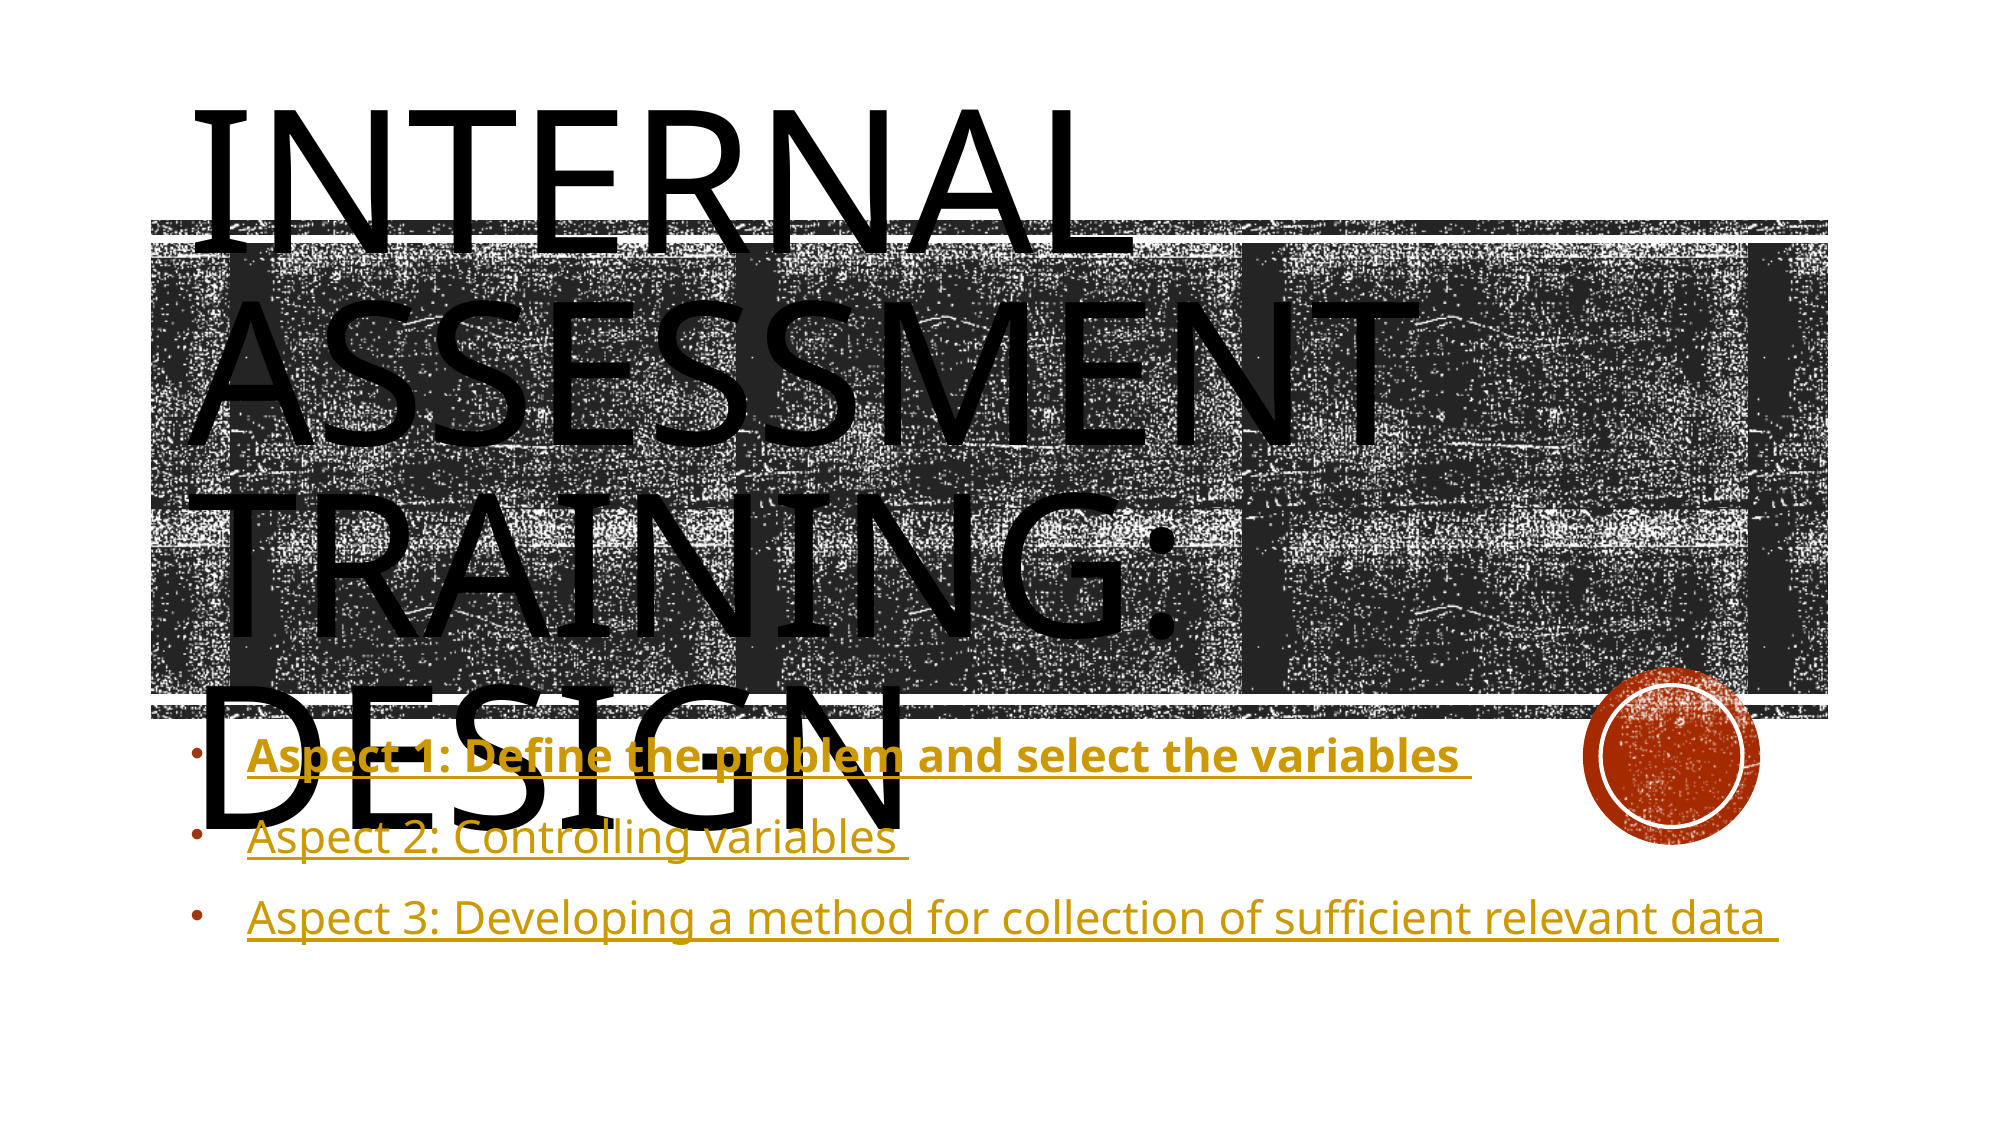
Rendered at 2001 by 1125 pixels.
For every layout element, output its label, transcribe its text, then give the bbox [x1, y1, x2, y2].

title INTERNAL ASSESSMENT TRAINING: DESIGN [172, 234, 1808, 733]
subtitle Aspect 1: Define the problem and select the variables Aspect 2: Controlling variables Aspect 3: Developing a method for collection of sufficient relevant data [175, 720, 1900, 978]
